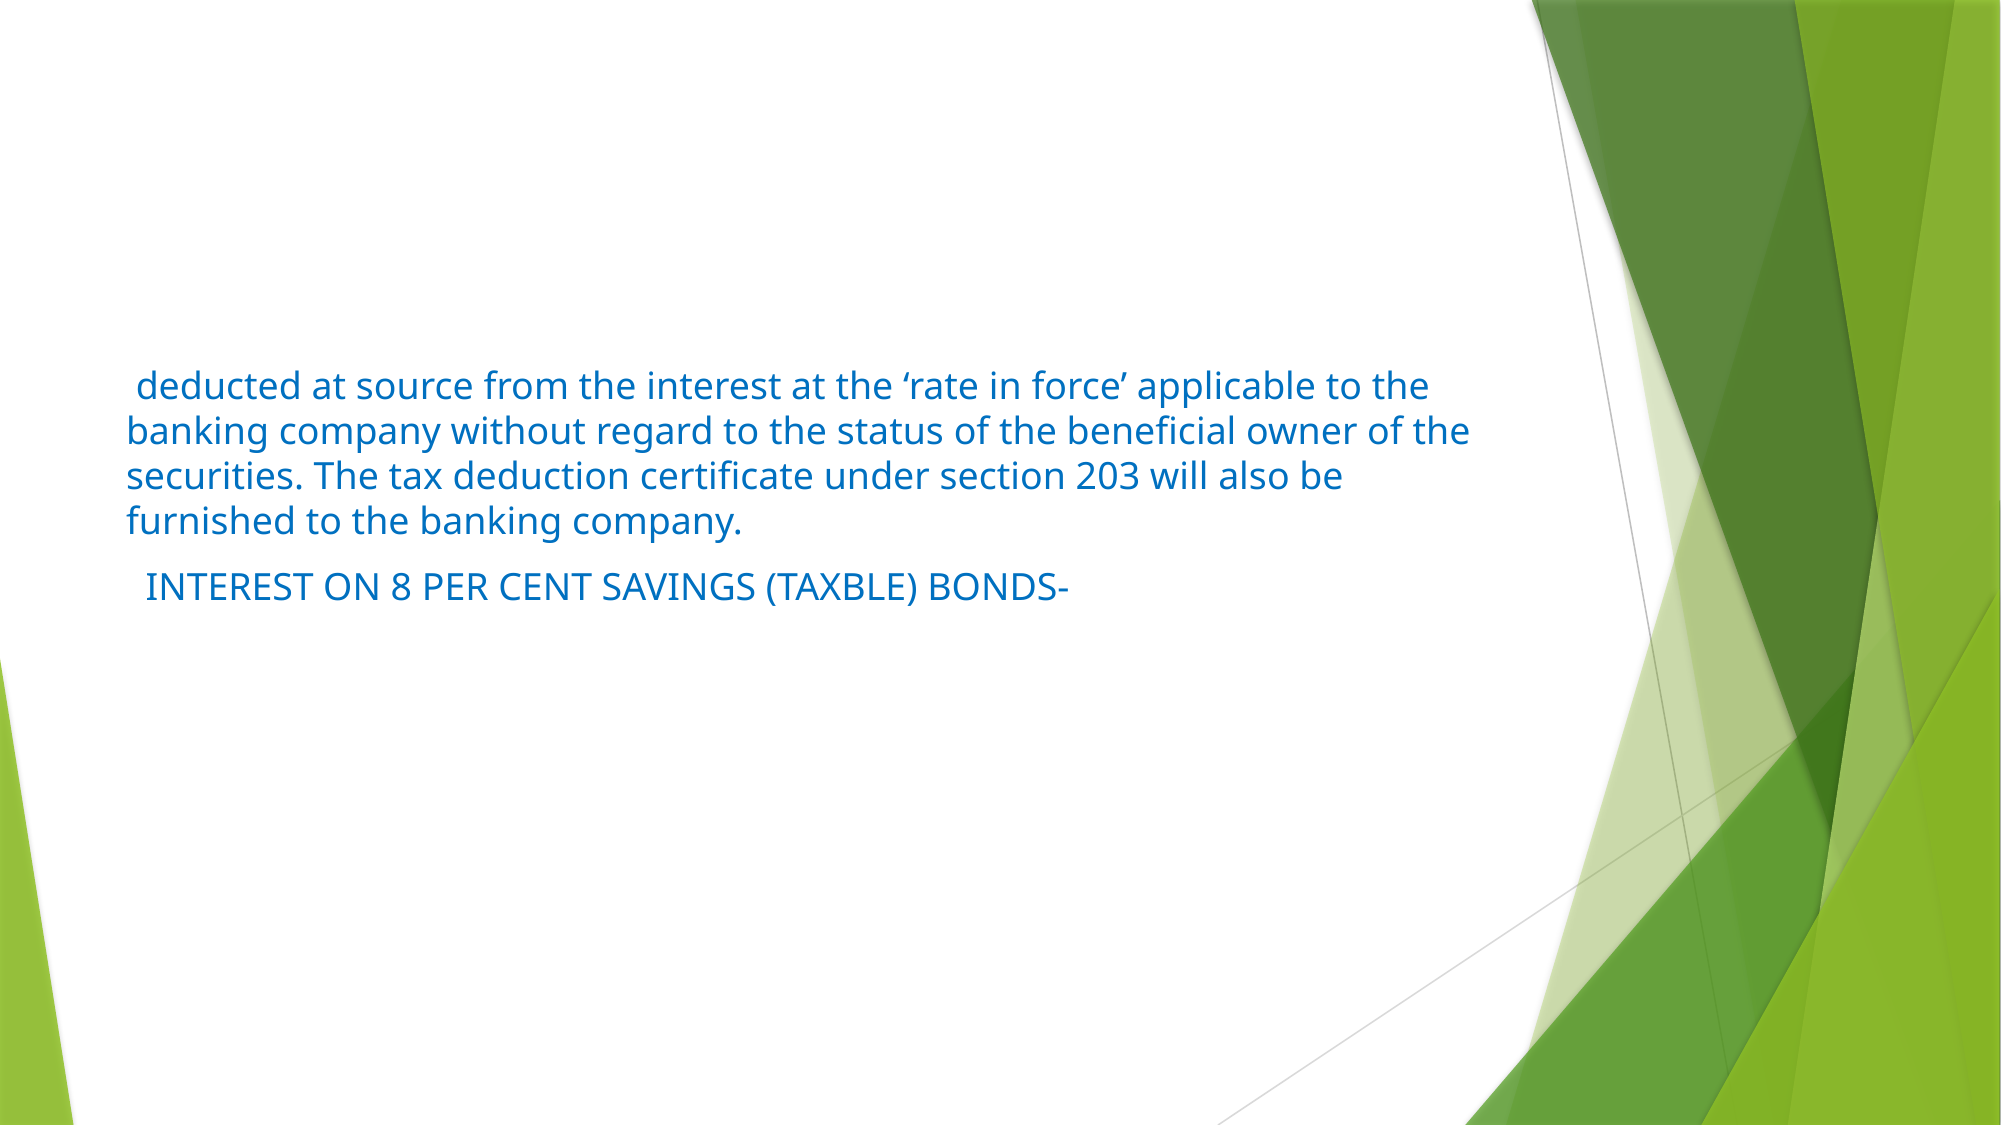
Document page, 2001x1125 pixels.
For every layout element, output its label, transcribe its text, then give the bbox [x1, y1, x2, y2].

list deducted at source from the interest at the ‘rate in force’ applicable to the banking company without regard to the status of the beneficial owner of the securities. The tax deduction certificate under section 203 will also be furnished to the banking company. INTEREST ON 8 PER CENT SAVINGS (TAXBLE) BONDS- [111, 354, 1522, 992]
